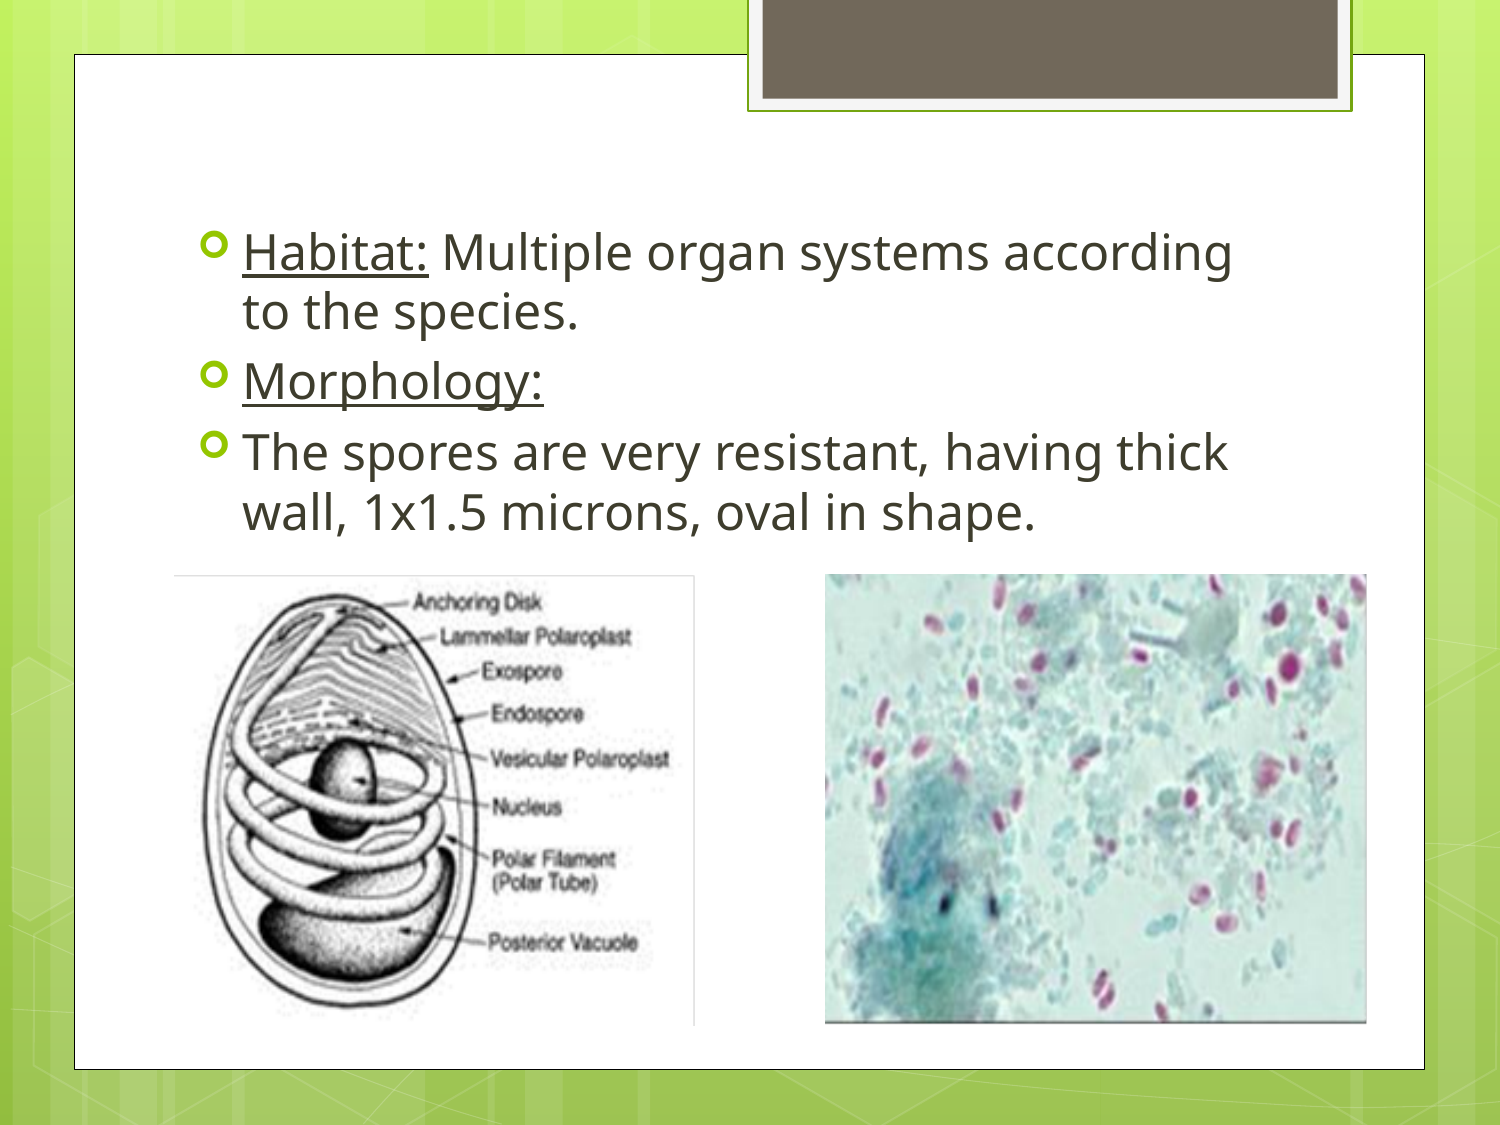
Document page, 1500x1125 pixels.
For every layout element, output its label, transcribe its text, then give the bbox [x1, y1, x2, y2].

list Habitat: Multiple organ systems according to the species. Morphology: The spores are very resistant, having thick wall, 1x1.5 microns, oval in shape. [171, 212, 1283, 957]
picture [824, 574, 1368, 1026]
picture [174, 574, 697, 1026]
